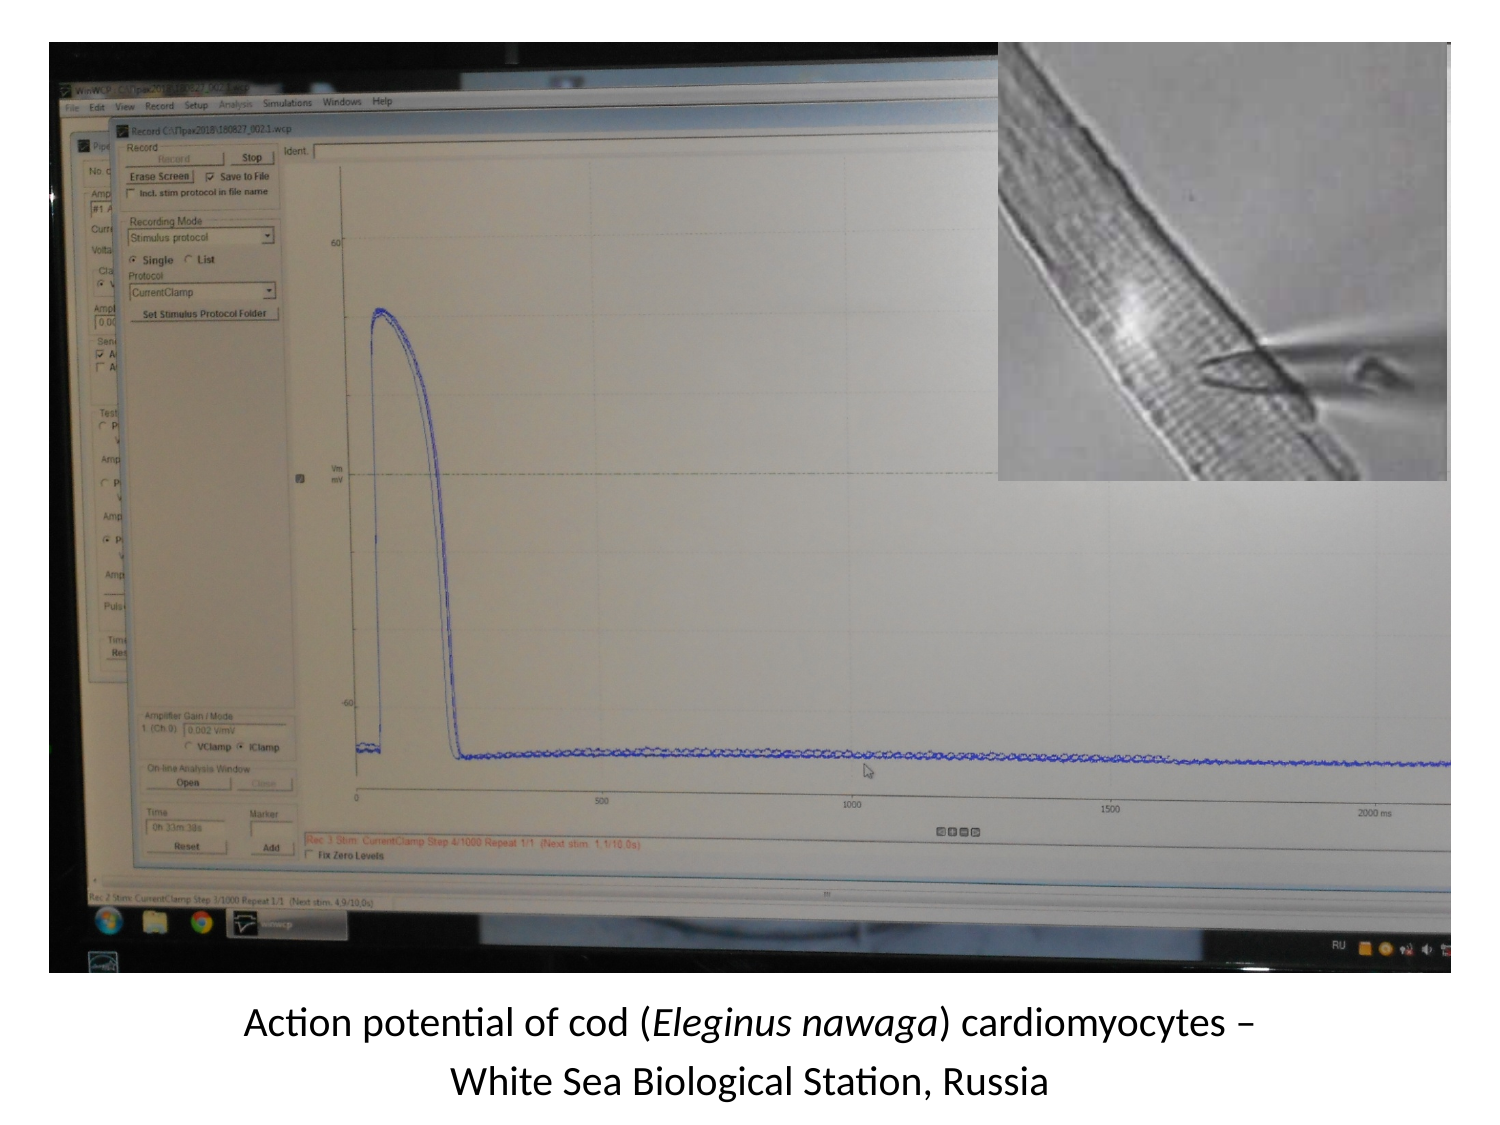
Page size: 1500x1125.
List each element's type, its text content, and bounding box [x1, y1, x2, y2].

picture [48, 42, 1452, 974]
list Action potential of cod (Eleginus nawaga) cardiomyocytes – White Sea Biological Station, Russia [29, 987, 1471, 1102]
